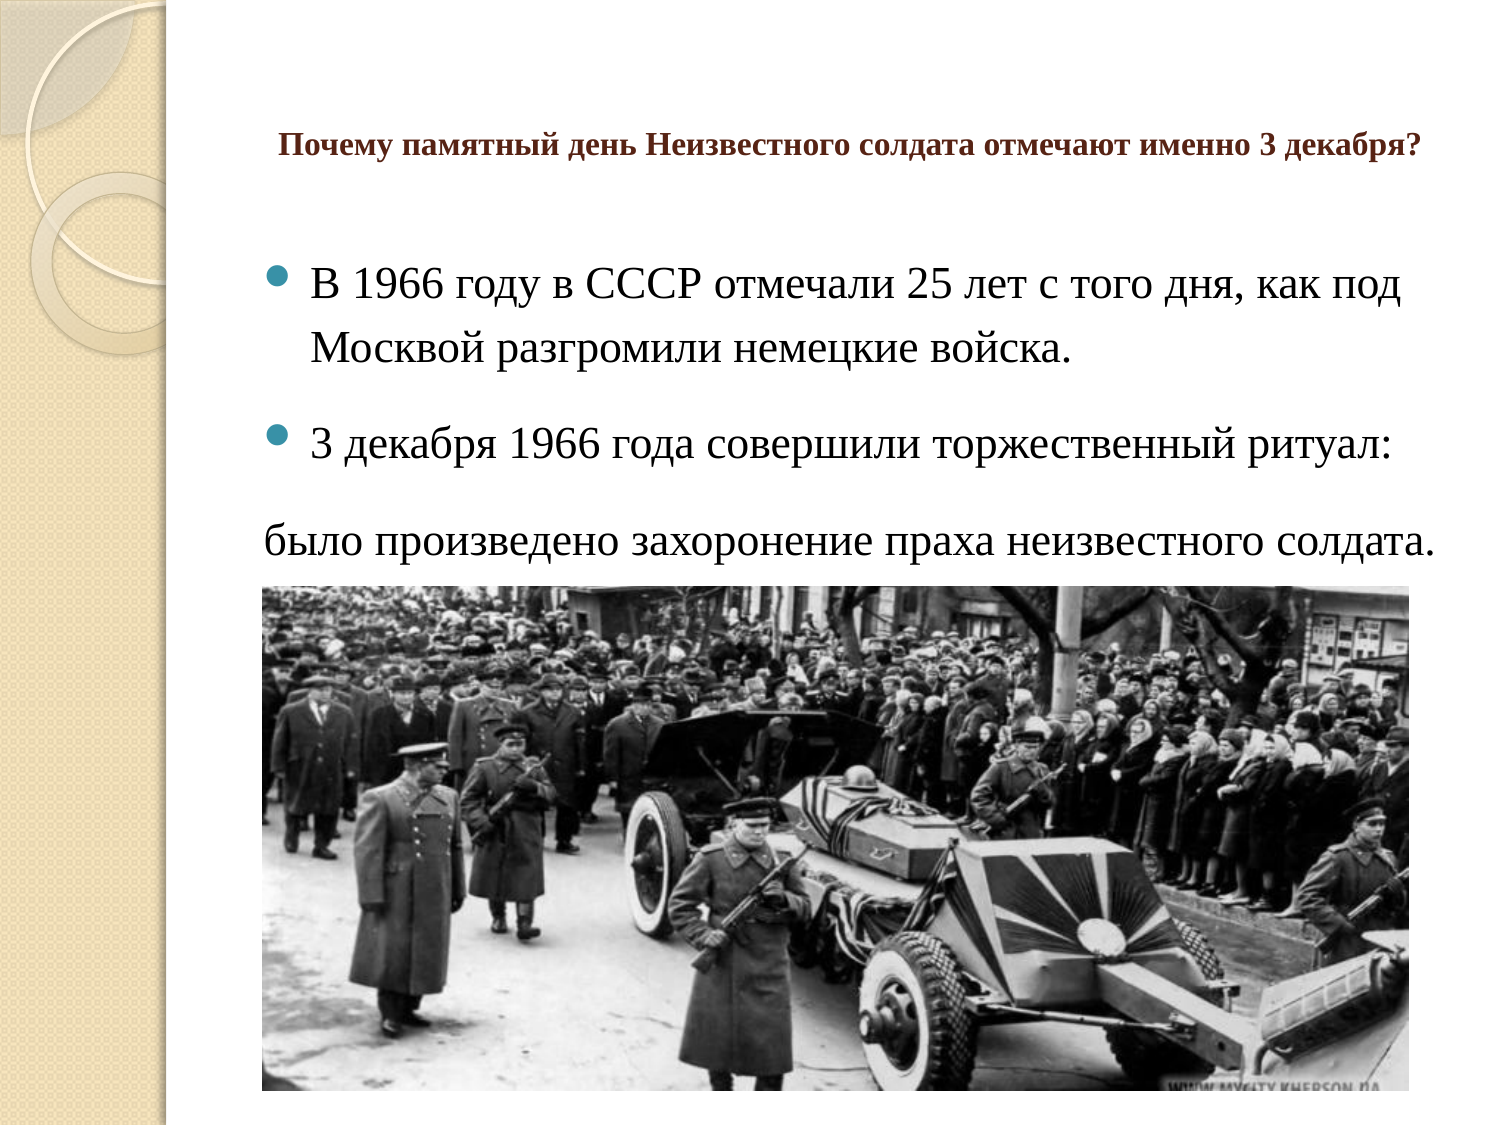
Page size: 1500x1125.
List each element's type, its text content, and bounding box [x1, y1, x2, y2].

picture [262, 585, 1409, 1091]
list В 1966 году в СССР отмечали 25 лет с того дня, как под Москвой разгромили немецкие войска. 3 декабря 1966 года совершили торжественный ритуал: было произведено захоронение праха неизвестного солдата. [235, 237, 1466, 1025]
title Почему памятный день Неизвестного солдата отмечают именно 3 декабря? [235, 45, 1466, 233]
